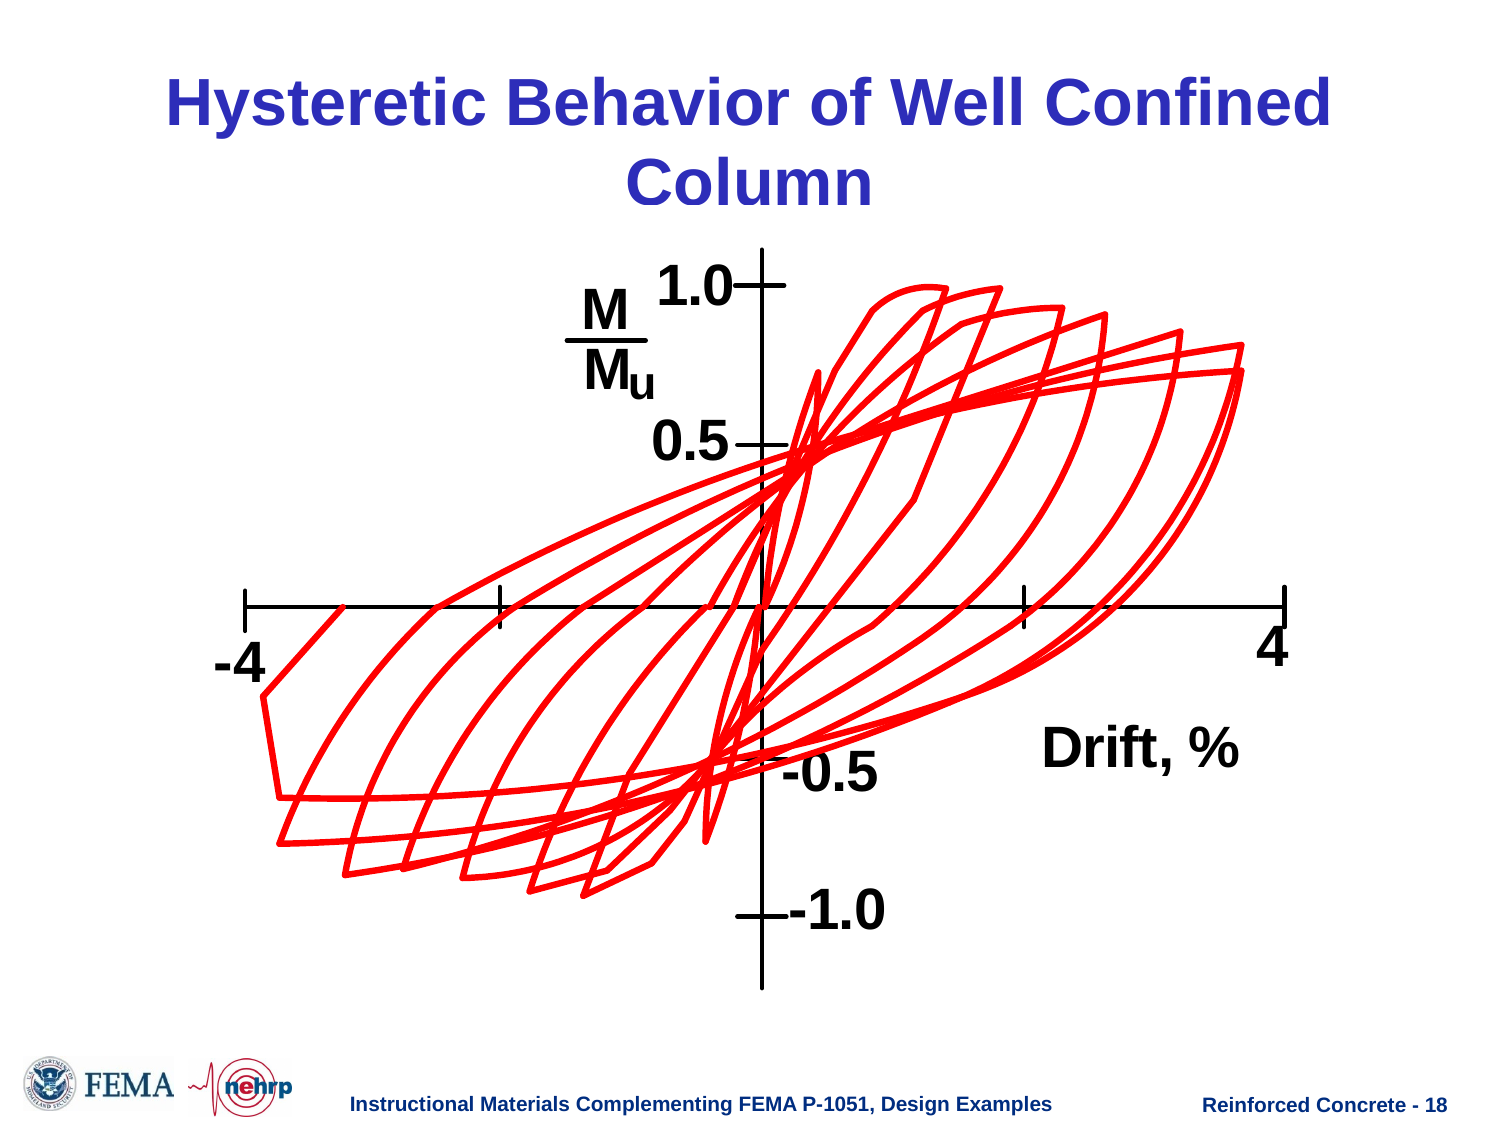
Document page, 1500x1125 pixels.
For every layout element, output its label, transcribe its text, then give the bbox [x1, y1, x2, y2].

footer Instructional Materials Complementing FEMA P-1051, Design Examples [334, 1087, 1104, 1124]
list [196, 205, 1329, 1031]
title Hysteretic Behavior of Well Confined Column [74, 44, 1426, 233]
picture [188, 1058, 292, 1117]
picture [23, 1056, 174, 1111]
